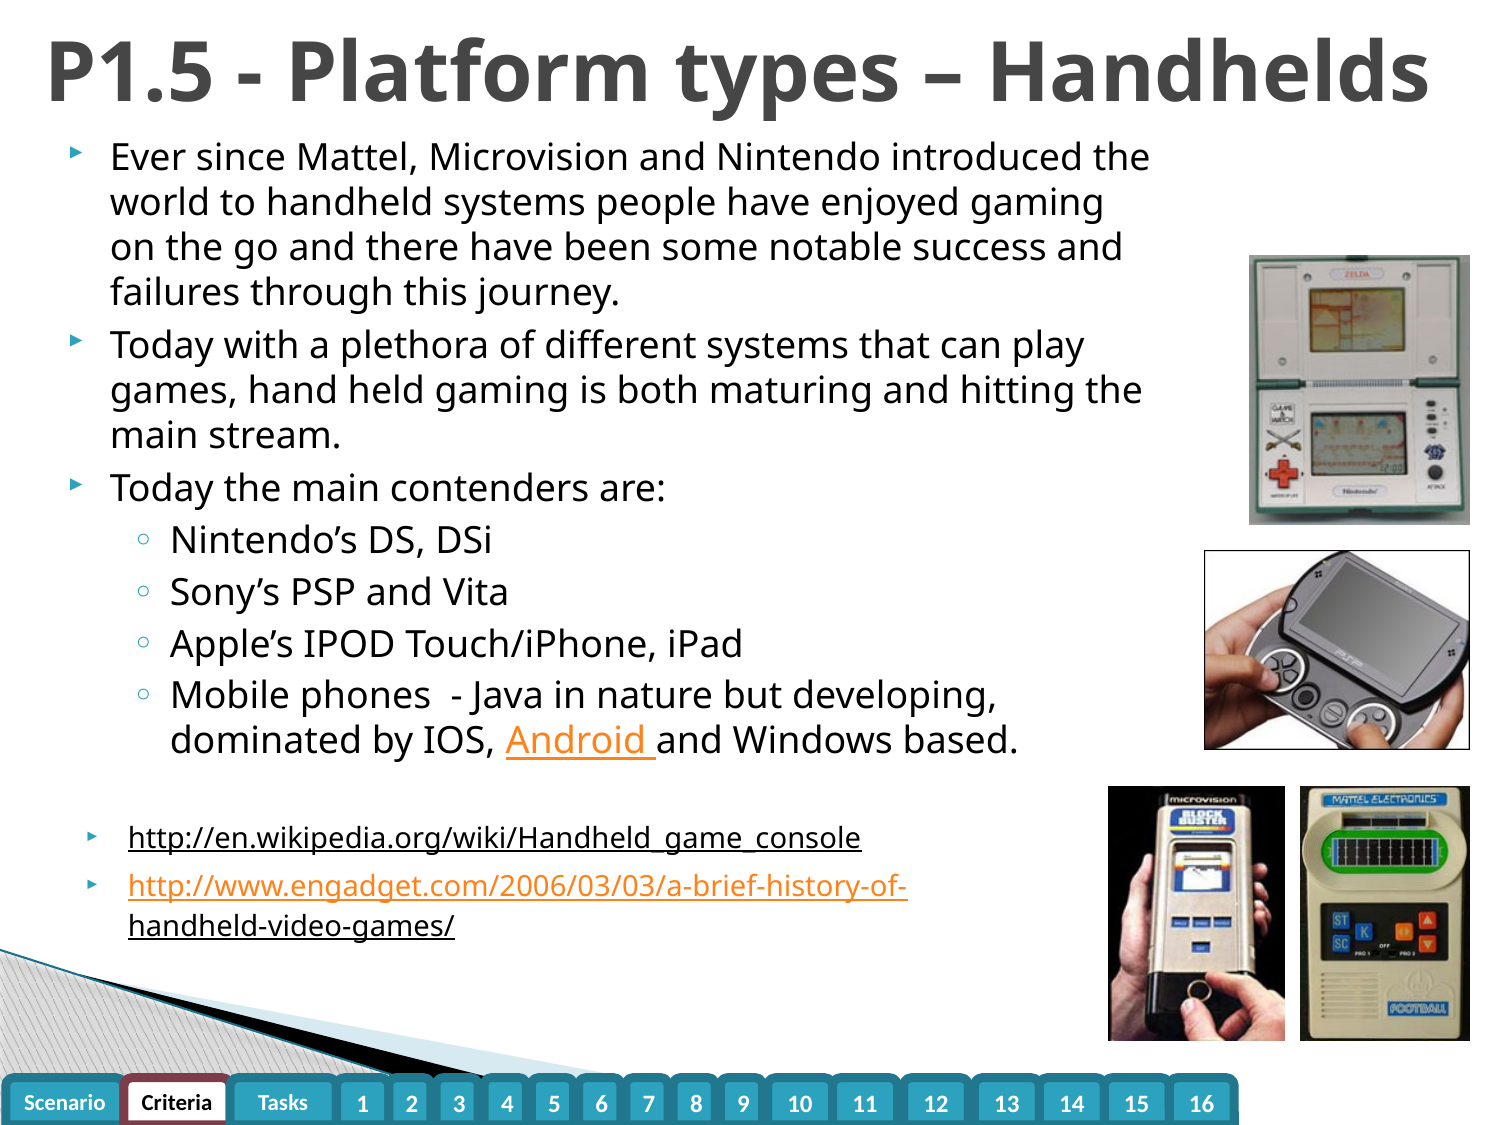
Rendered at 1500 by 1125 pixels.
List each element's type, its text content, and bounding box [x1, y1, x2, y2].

text_box P1.5 - Platform types – Handhelds [29, 11, 1483, 126]
picture [1249, 255, 1470, 525]
picture [1204, 550, 1470, 751]
picture [1108, 785, 1285, 1041]
list Ever since Mattel, Microvision and Nintendo introduced the world to handheld systems people have enjoyed gaming on the go and there have been some notable success and failures through this journey. Today with a plethora of different systems that can play games, hand held gaming is both maturing and hitting the main stream. Today the main contenders are: Nintendo’s DS, DSi Sony’s PSP and Vita Apple’s IPOD Touch/iPhone, iPad Mobile phones - Java in nature but developing, dominated by IOS, Android and Windows based. http://en.wikipedia.org/wiki/Handheld_game_console http://www.engadget.com/2006/03/03/a-brief-history-of- handheld-video-games/ [53, 126, 1176, 1079]
picture [1300, 786, 1470, 1041]
